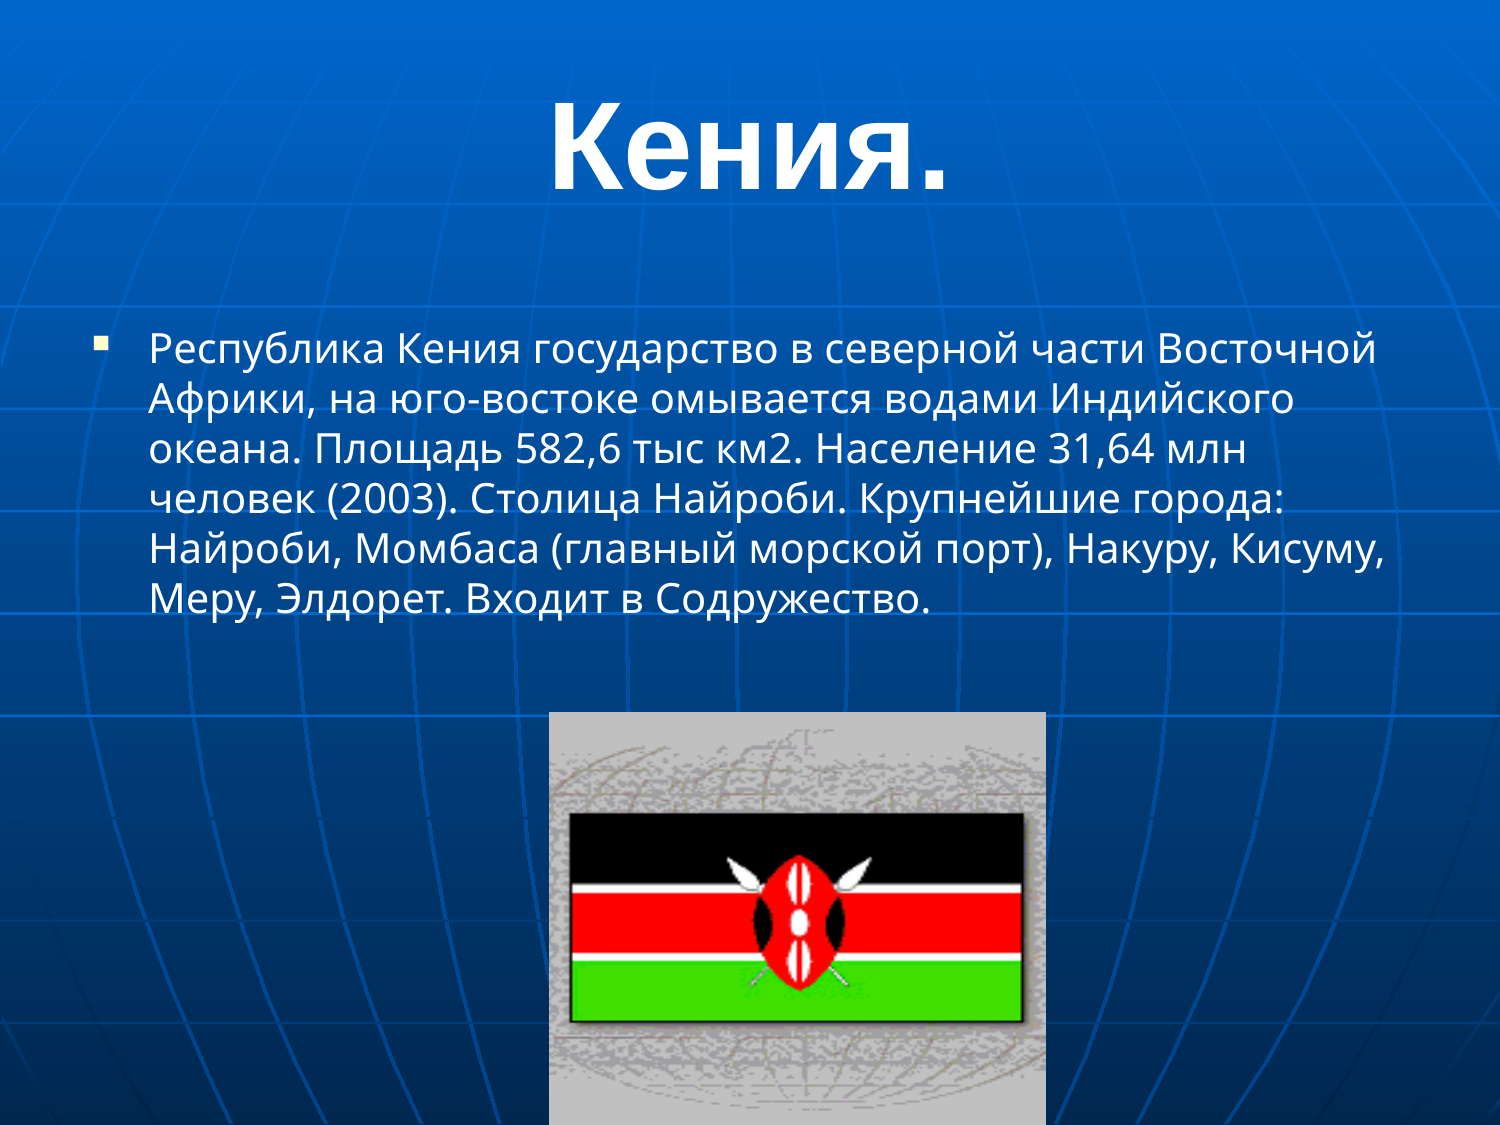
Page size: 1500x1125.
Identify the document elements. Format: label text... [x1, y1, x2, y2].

picture [548, 712, 1046, 1125]
list Республика Кения государство в северной части Восточной Африки, на юго-востоке омывается водами Индийского океана. Площадь 582,6 тыс км2. Население 31,64 млн человек (2003). Столица Найроби. Крупнейшие города: Найроби, Момбаса (главный морской порт), Накуру, Кисуму, Меру, Элдорет. Входит в Содружество. [76, 314, 1428, 710]
title Кения. [74, 45, 1426, 233]
